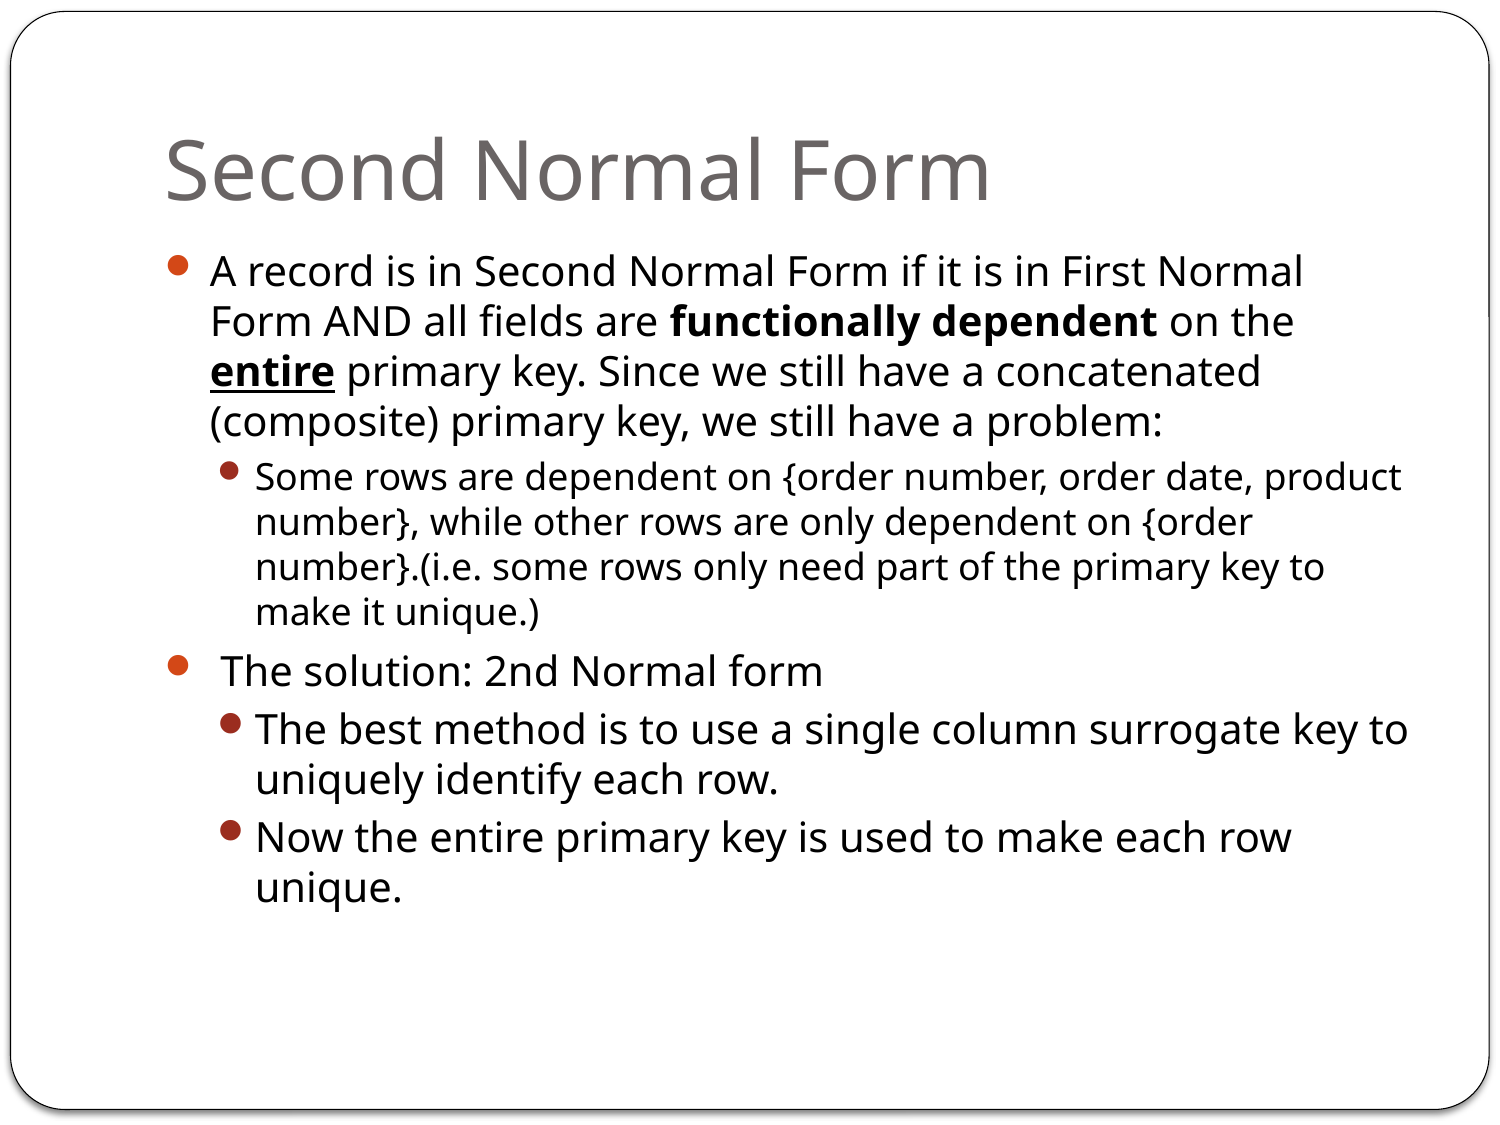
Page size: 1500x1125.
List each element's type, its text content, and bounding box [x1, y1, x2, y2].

title Second Normal Form [150, 45, 1425, 233]
list A record is in Second Normal Form if it is in First Normal Form AND all fields are functionally dependent on the entire primary key. Since we still have a concatenated (composite) primary key, we still have a problem: Some rows are dependent on {order number, order date, product number}, while other rows are only dependent on {order number}.(i.e. some rows only need part of the primary key to make it unique.) The solution: 2nd Normal form The best method is to use a single column surrogate key to uniquely identify each row. Now the entire primary key is used to make each row unique. [150, 237, 1425, 988]
